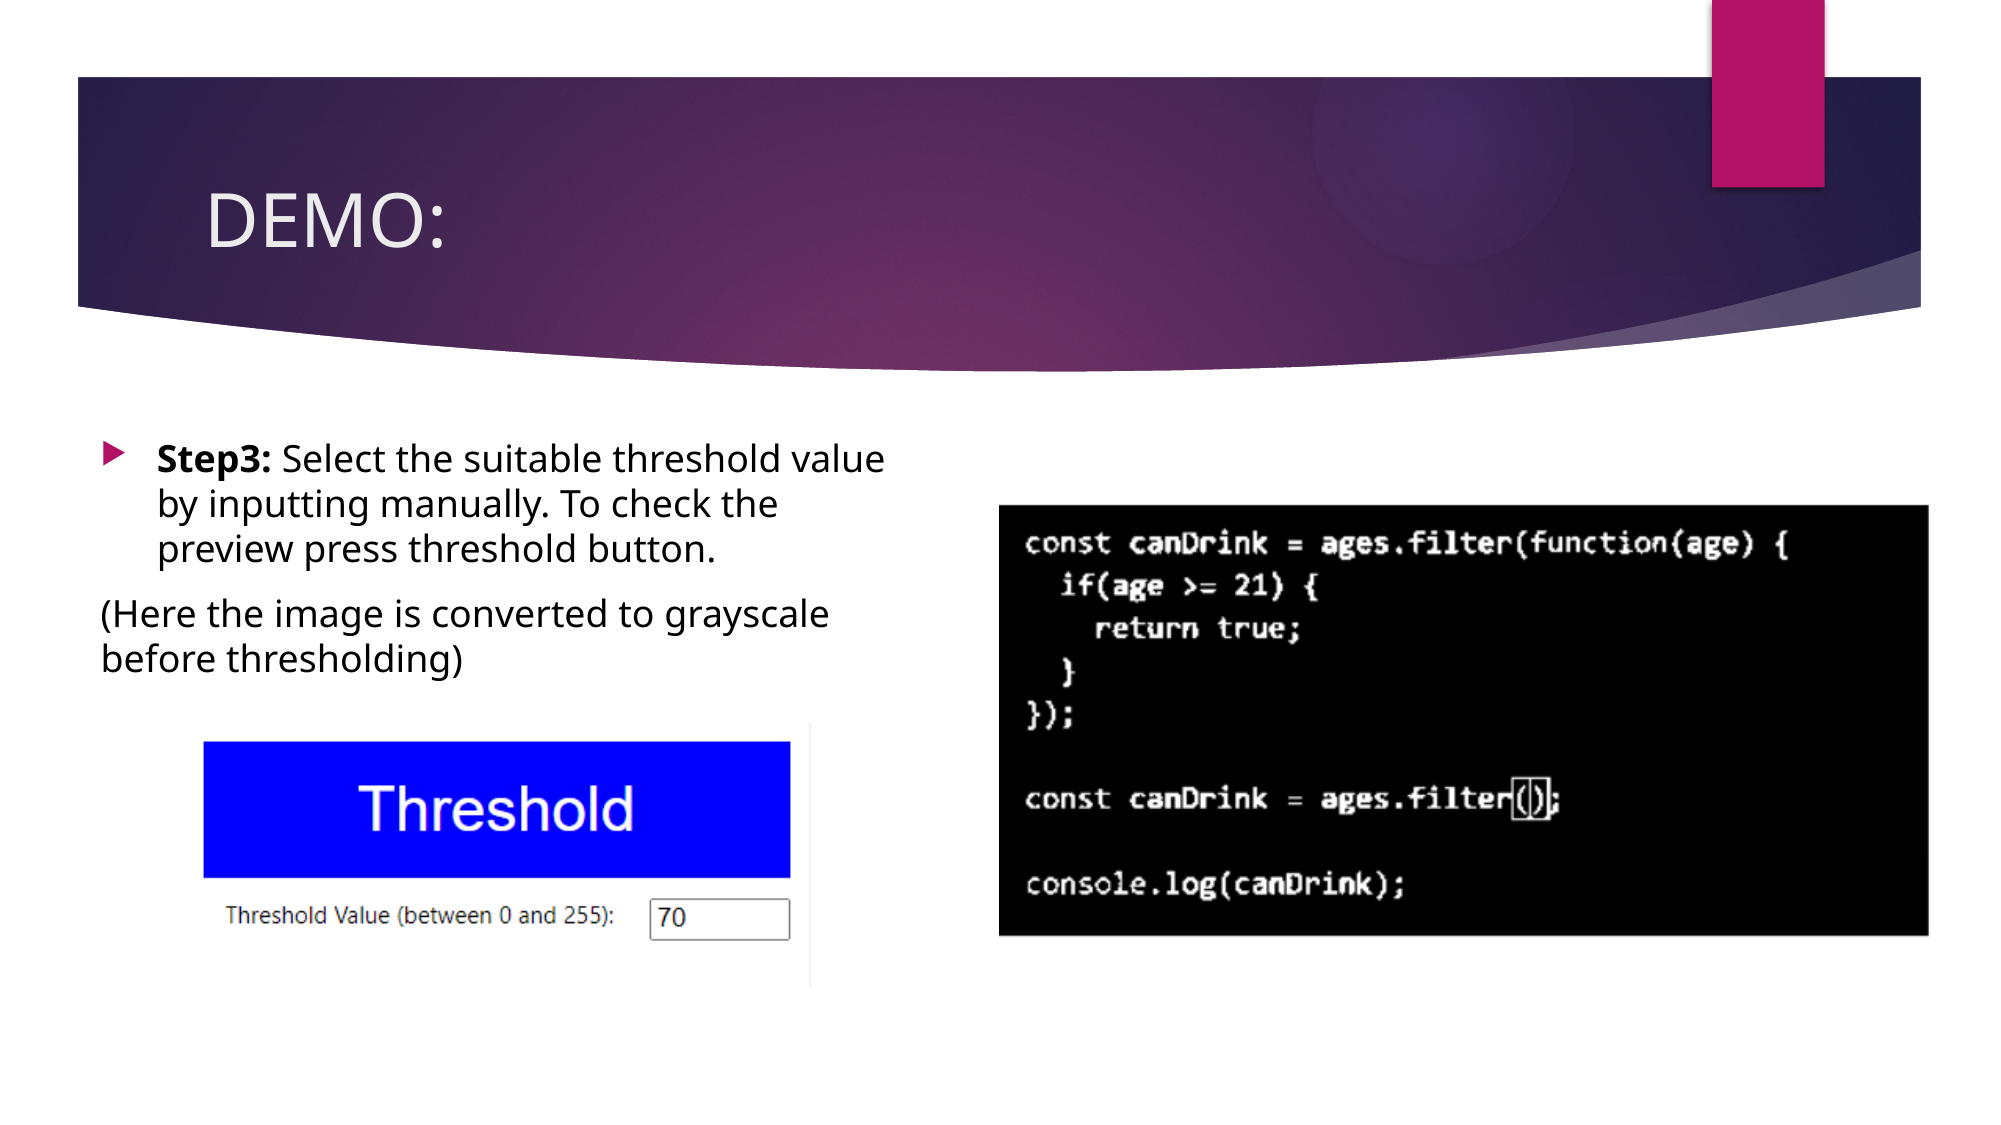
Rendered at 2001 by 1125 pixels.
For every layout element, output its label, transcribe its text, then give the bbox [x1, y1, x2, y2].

list Step3: Select the suitable threshold value by inputting manually. To check the preview press threshold button. (Here the image is converted to grayscale before thresholding) [85, 427, 909, 988]
picture [999, 485, 1951, 962]
picture [182, 723, 812, 988]
title DEMO: [189, 159, 1627, 276]
